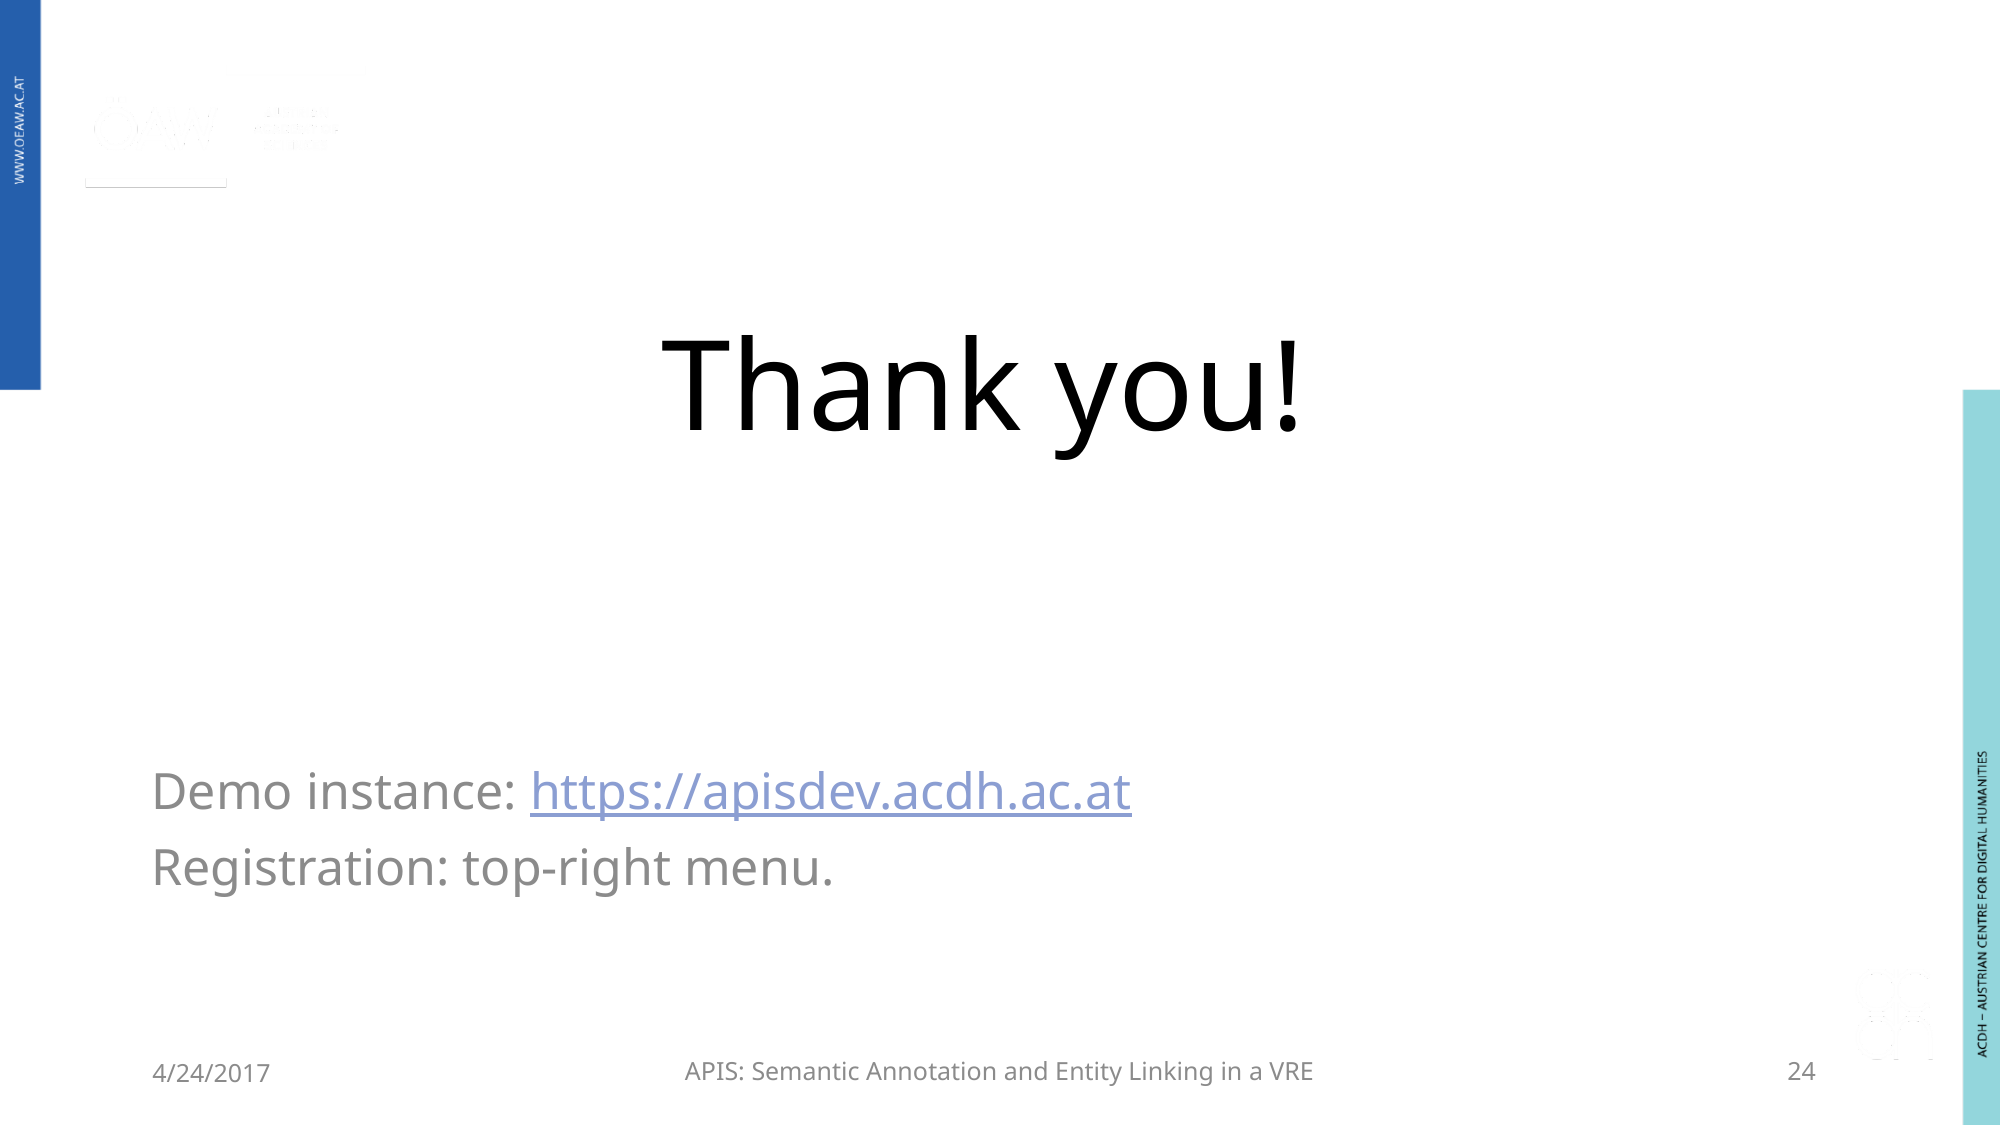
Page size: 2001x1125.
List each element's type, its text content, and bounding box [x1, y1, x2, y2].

footer APIS: Semantic Annotation and Entity Linking in a VRE [662, 1042, 1338, 1103]
slide_number 24 [1412, 1042, 1831, 1103]
list Demo instance: https://apisdev.acdh.ac.at Registration: top-right menu. [136, 752, 1831, 946]
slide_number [137, 1042, 588, 1103]
title Thank you! [136, 265, 1831, 465]
picture [0, 0, 2000, 1125]
